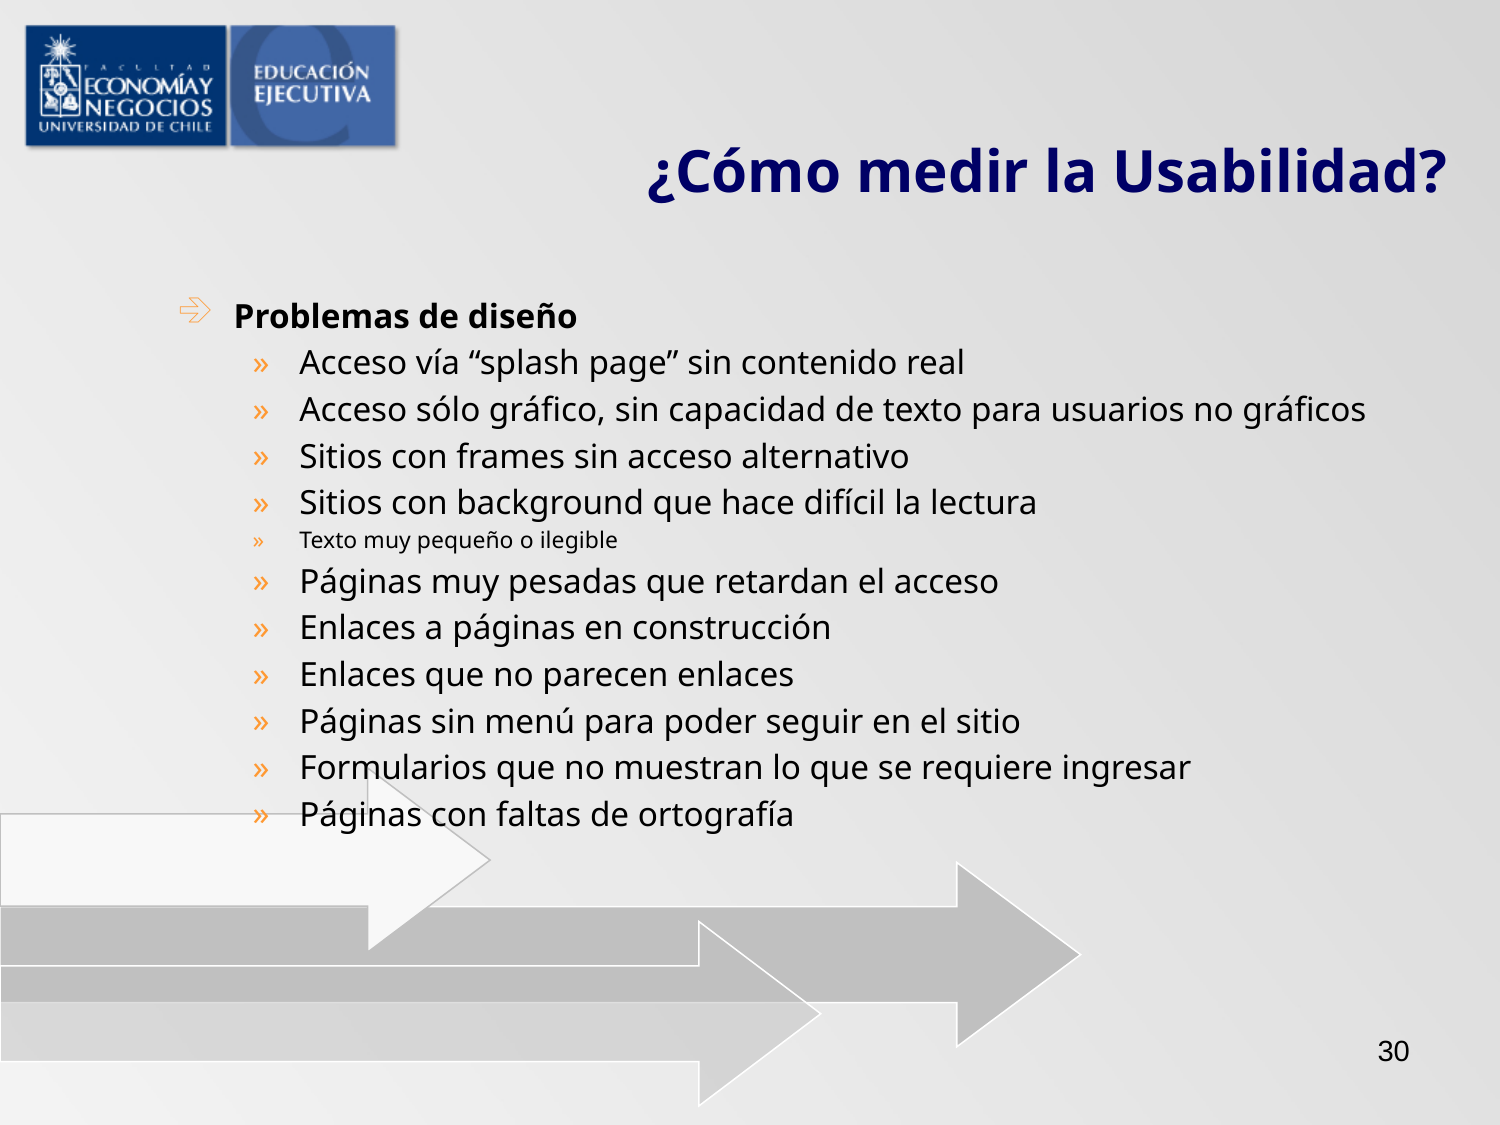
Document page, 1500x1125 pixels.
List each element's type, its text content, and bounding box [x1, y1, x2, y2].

list Problemas de diseño Acceso vía “splash page” sin contenido real Acceso sólo gráfico, sin capacidad de texto para usuarios no gráficos Sitios con frames sin acceso alternativo Sitios con background que hace difícil la lectura Texto muy pequeño o ilegible Páginas muy pesadas que retardan el acceso Enlaces a páginas en construcción Enlaces que no parecen enlaces Páginas sin menú para poder seguir en el sitio Formularios que no muestran lo que se requiere ingresar Páginas con faltas de ortografía [162, 287, 1463, 1001]
title ¿Cómo medir la Usabilidad? [162, 74, 1463, 263]
slide_number 30 [1074, 1024, 1426, 1103]
picture [0, 0, 1500, 1125]
